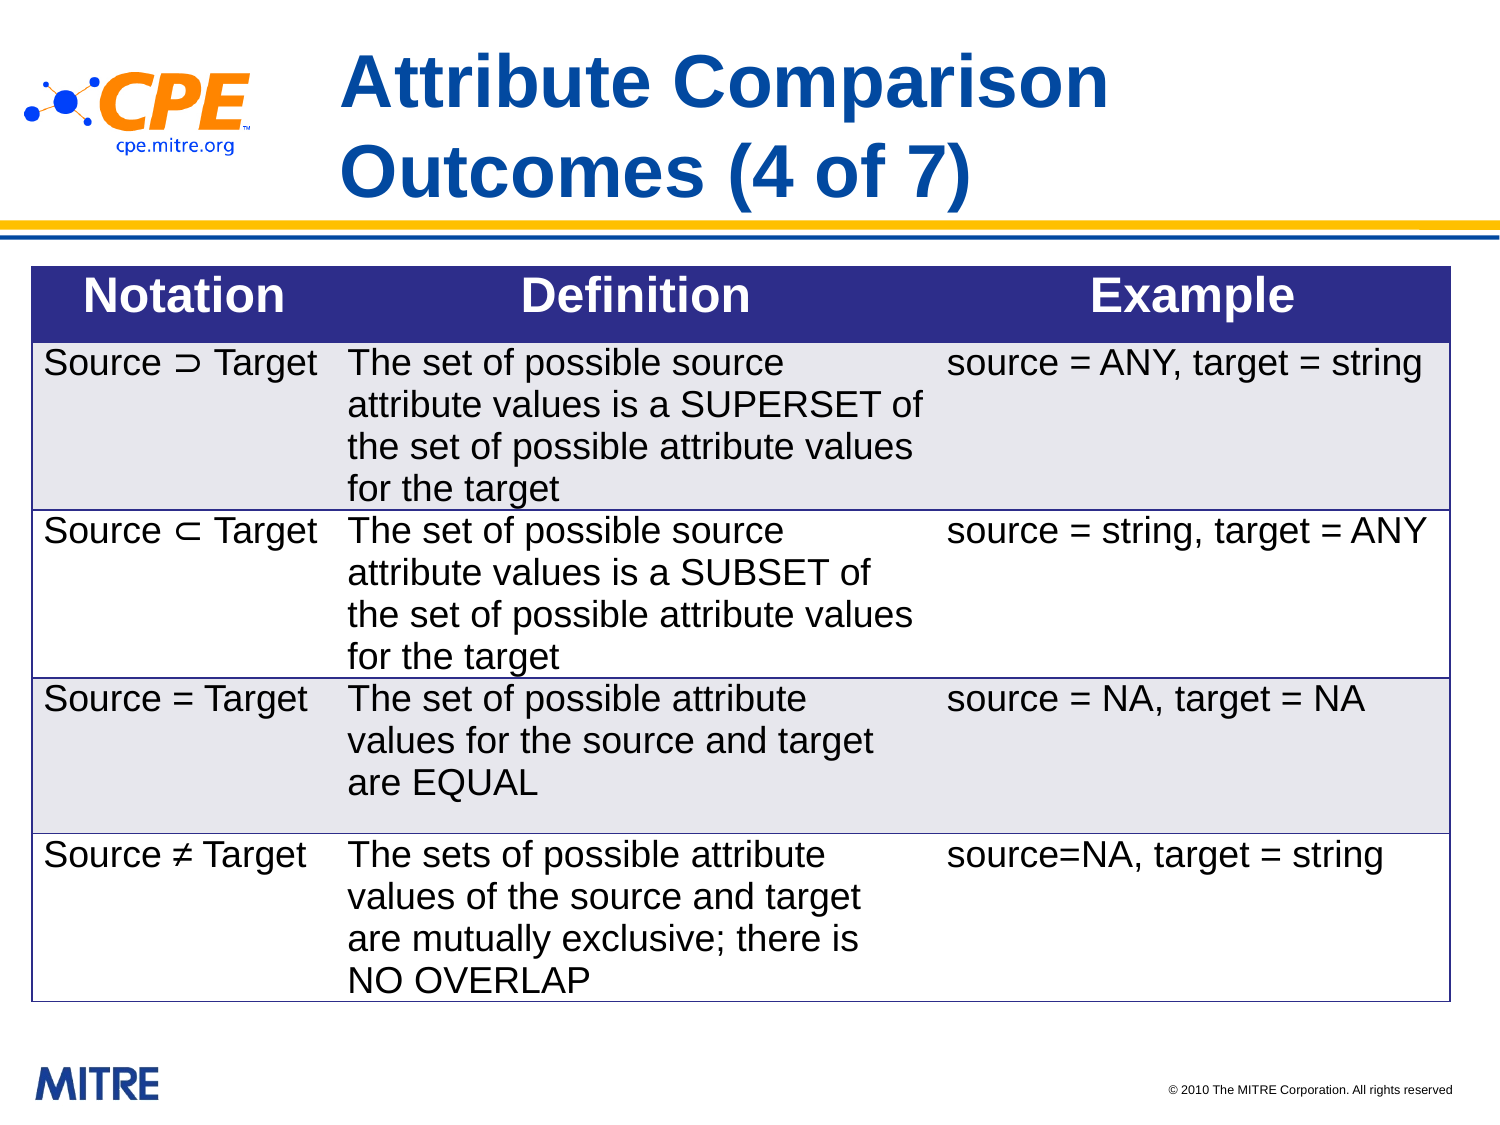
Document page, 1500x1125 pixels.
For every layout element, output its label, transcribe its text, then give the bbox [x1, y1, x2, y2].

table_cell The set of possible attribute values for the source and target are EQUAL [336, 679, 936, 833]
picture [24, 72, 250, 156]
table_cell The set of possible source attribute values is a SUPERSET of the set of possible attribute values for the target [336, 343, 936, 509]
table_cell Source ⊃ Target [33, 343, 336, 509]
table_cell source = NA, target = NA [936, 679, 1449, 833]
table_cell Source ⊂ Target [33, 511, 336, 677]
picture [30, 1064, 163, 1106]
table_cell source = string, target = ANY [936, 511, 1449, 677]
table_cell Source = Target [33, 679, 336, 833]
table_cell The set of possible source attribute values is a SUBSET of the set of possible attribute values for the target [336, 511, 936, 677]
table_cell source = ANY, target = string [936, 343, 1449, 509]
table_cell The sets of possible attribute values of the source and target are mutually exclusive; there is NO OVERLAP [336, 834, 936, 1001]
table_header Example [936, 268, 1449, 341]
table_cell Source ≠ Target [33, 834, 336, 1001]
table_header Notation [33, 268, 336, 341]
table_header Definition [336, 268, 936, 341]
title Attribute Comparison Outcomes (4 of 7) [324, 44, 1438, 201]
table_cell source=NA, target = string [936, 834, 1449, 1001]
